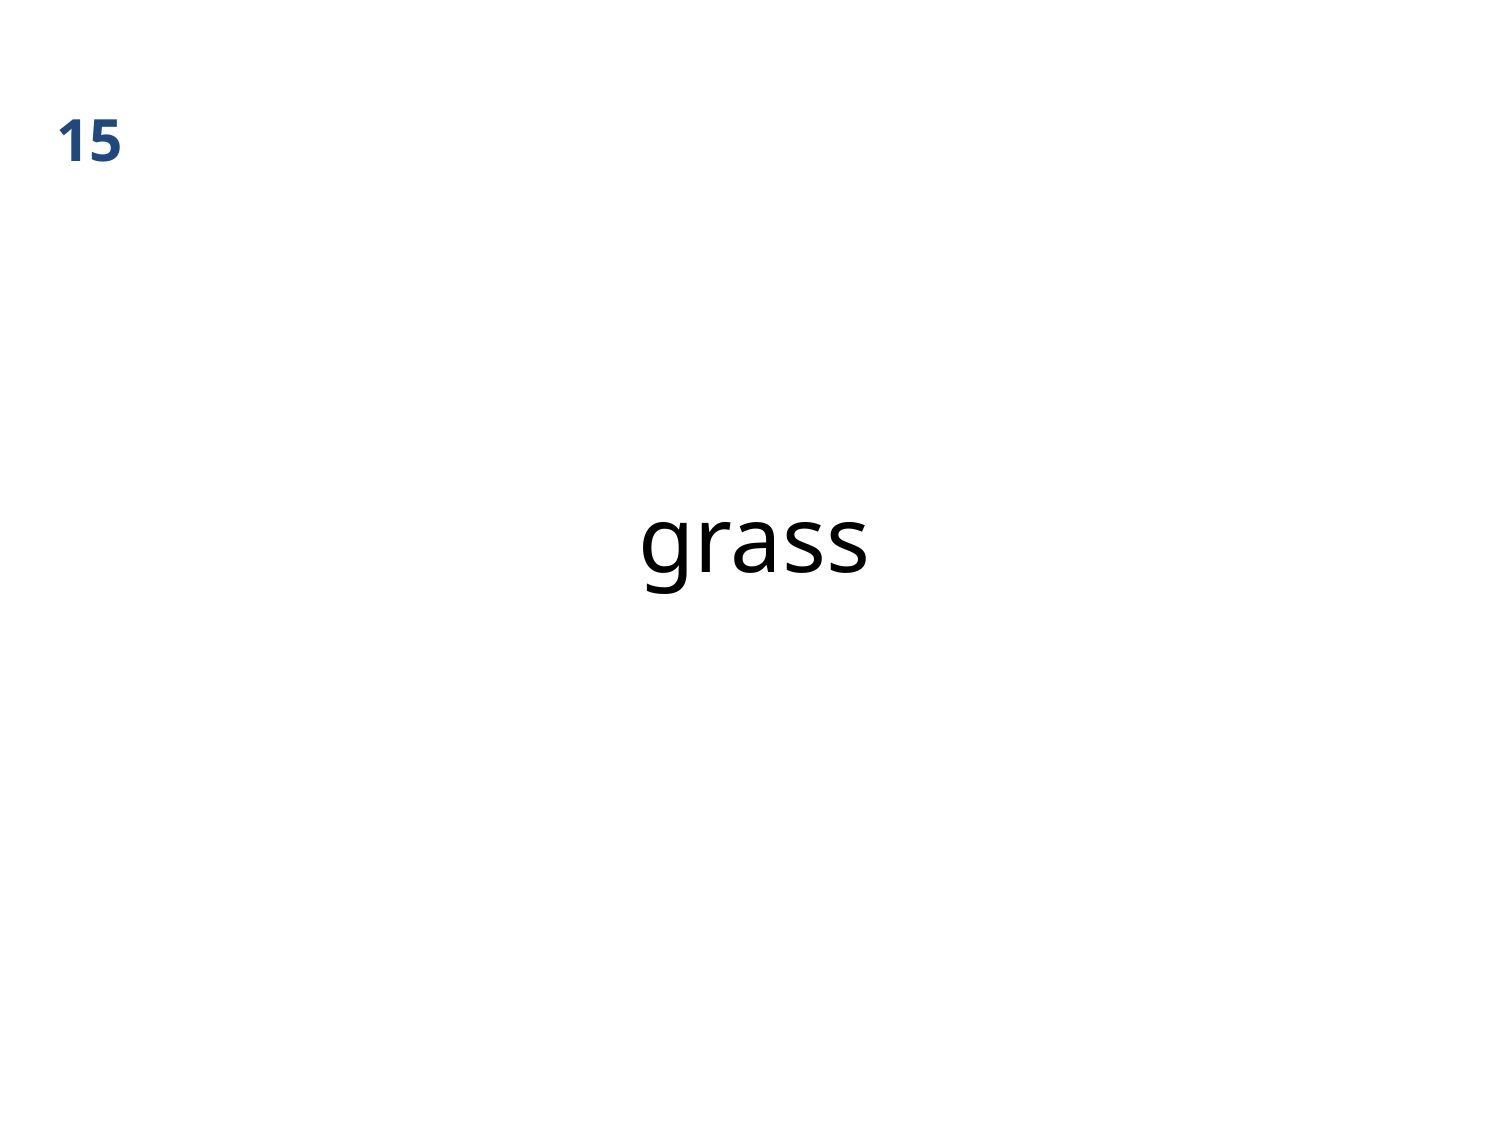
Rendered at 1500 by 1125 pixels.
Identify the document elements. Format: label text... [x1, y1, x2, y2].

text_box 15 [41, 95, 143, 180]
text_box grass [303, 473, 1206, 599]
